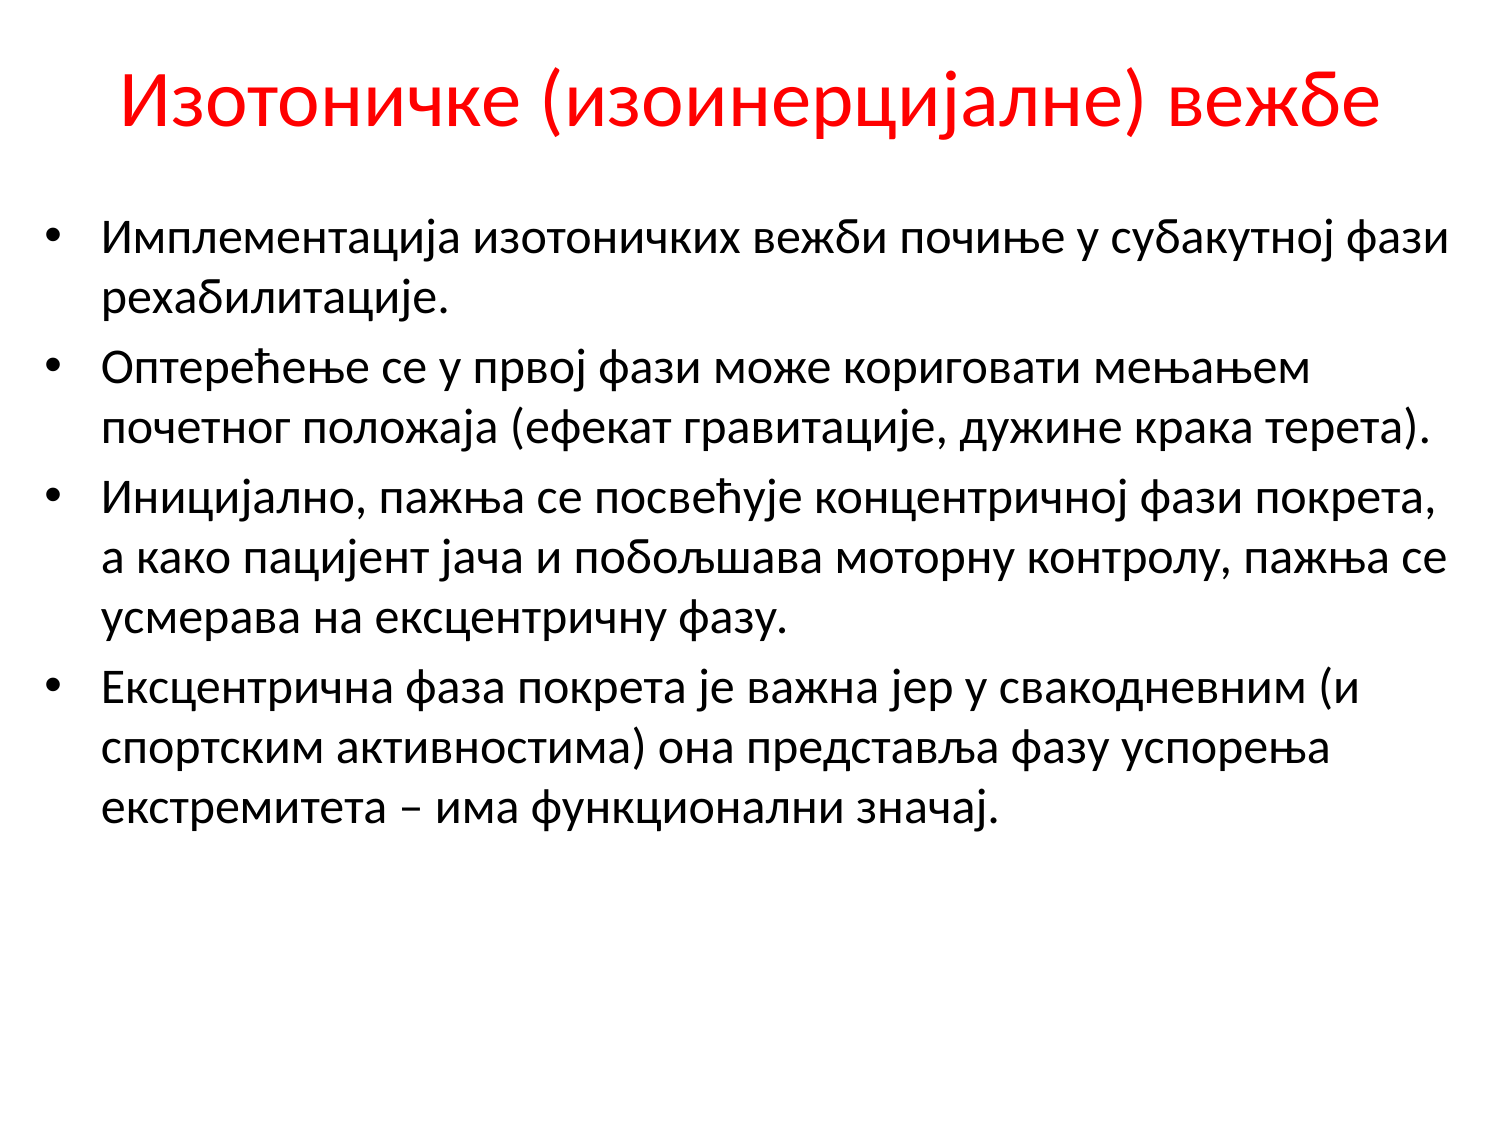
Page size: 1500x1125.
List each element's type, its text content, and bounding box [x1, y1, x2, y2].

list Имплементација изотоничких вежби почиње у субакутној фази рехабилитације. Оптерећење се у првој фази може кориговати мењањем почетног положаја (ефекат гравитације, дужине крака терета). Иницијално, пажња се посвећује концентричној фази покрета, а како пацијент јача и побољшава моторну контролу, пажња се усмерава на ексцентричну фазу. Ексцентрична фаза покрета је важна јер у свакодневним (и спортским активностима) она представља фазу успорења екстремитета – има функционални значај. [29, 196, 1471, 1094]
title Изотоничке (изоинерцијалне) вежбе [76, 0, 1427, 188]
